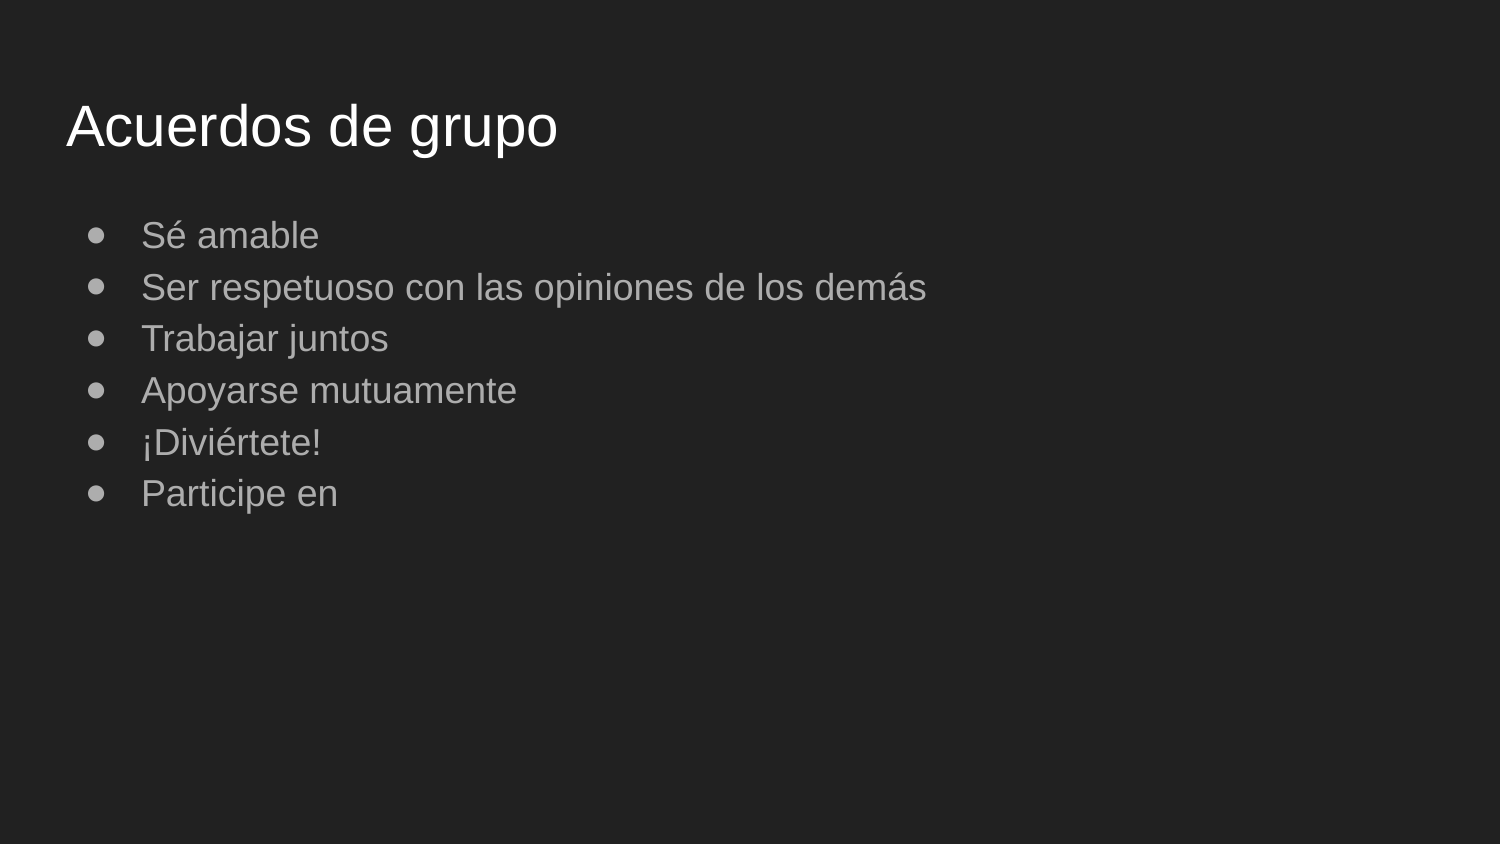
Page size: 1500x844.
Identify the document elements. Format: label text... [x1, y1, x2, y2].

list Sé amable Ser respetuoso con las opiniones de los demás Trabajar juntos Apoyarse mutuamente ¡Diviértete! Participe en [51, 189, 1449, 750]
title Acuerdos de grupo [51, 72, 1449, 167]
